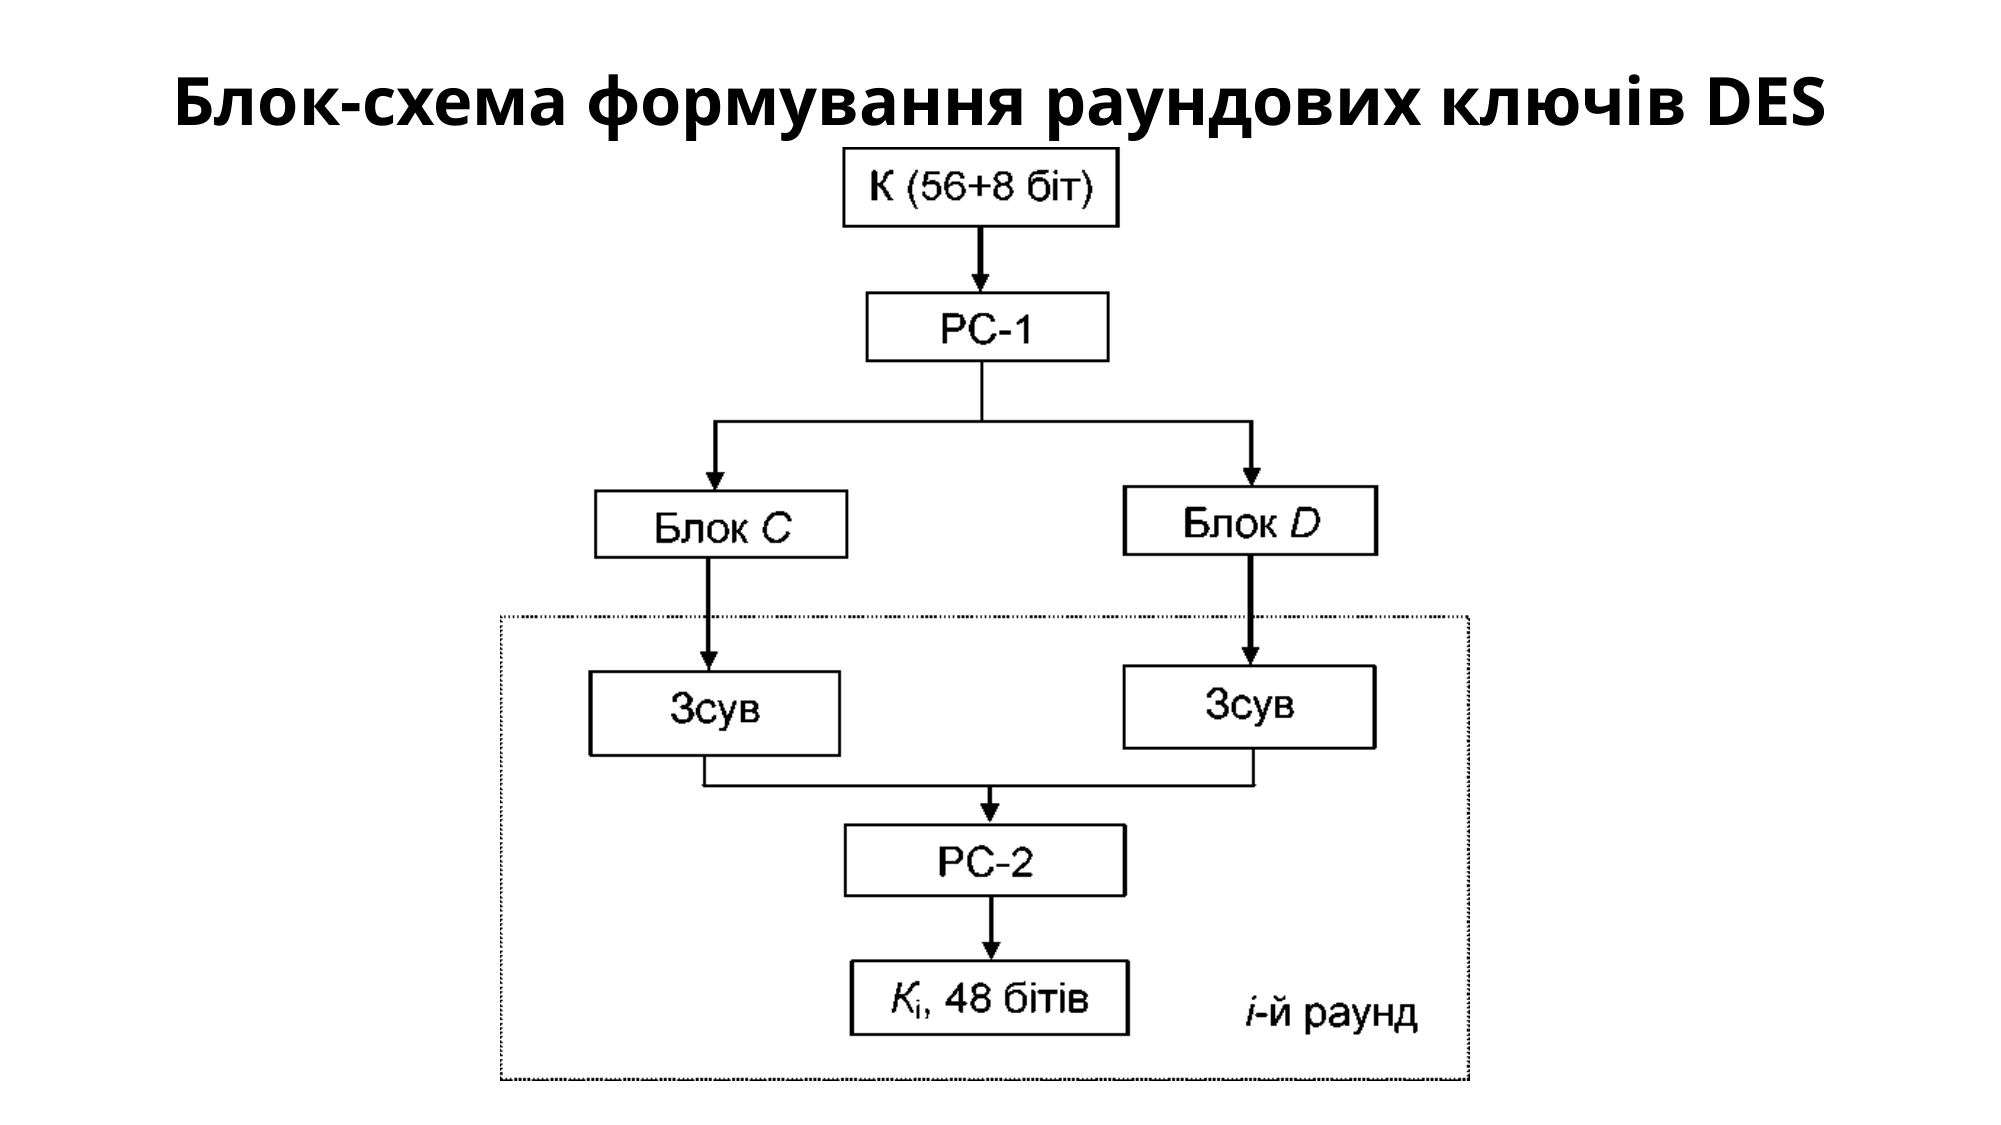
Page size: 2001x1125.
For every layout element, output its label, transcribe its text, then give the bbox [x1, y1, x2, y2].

title Блок-схема формування раундових ключів DES [137, 59, 1863, 148]
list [500, 147, 1470, 1081]
